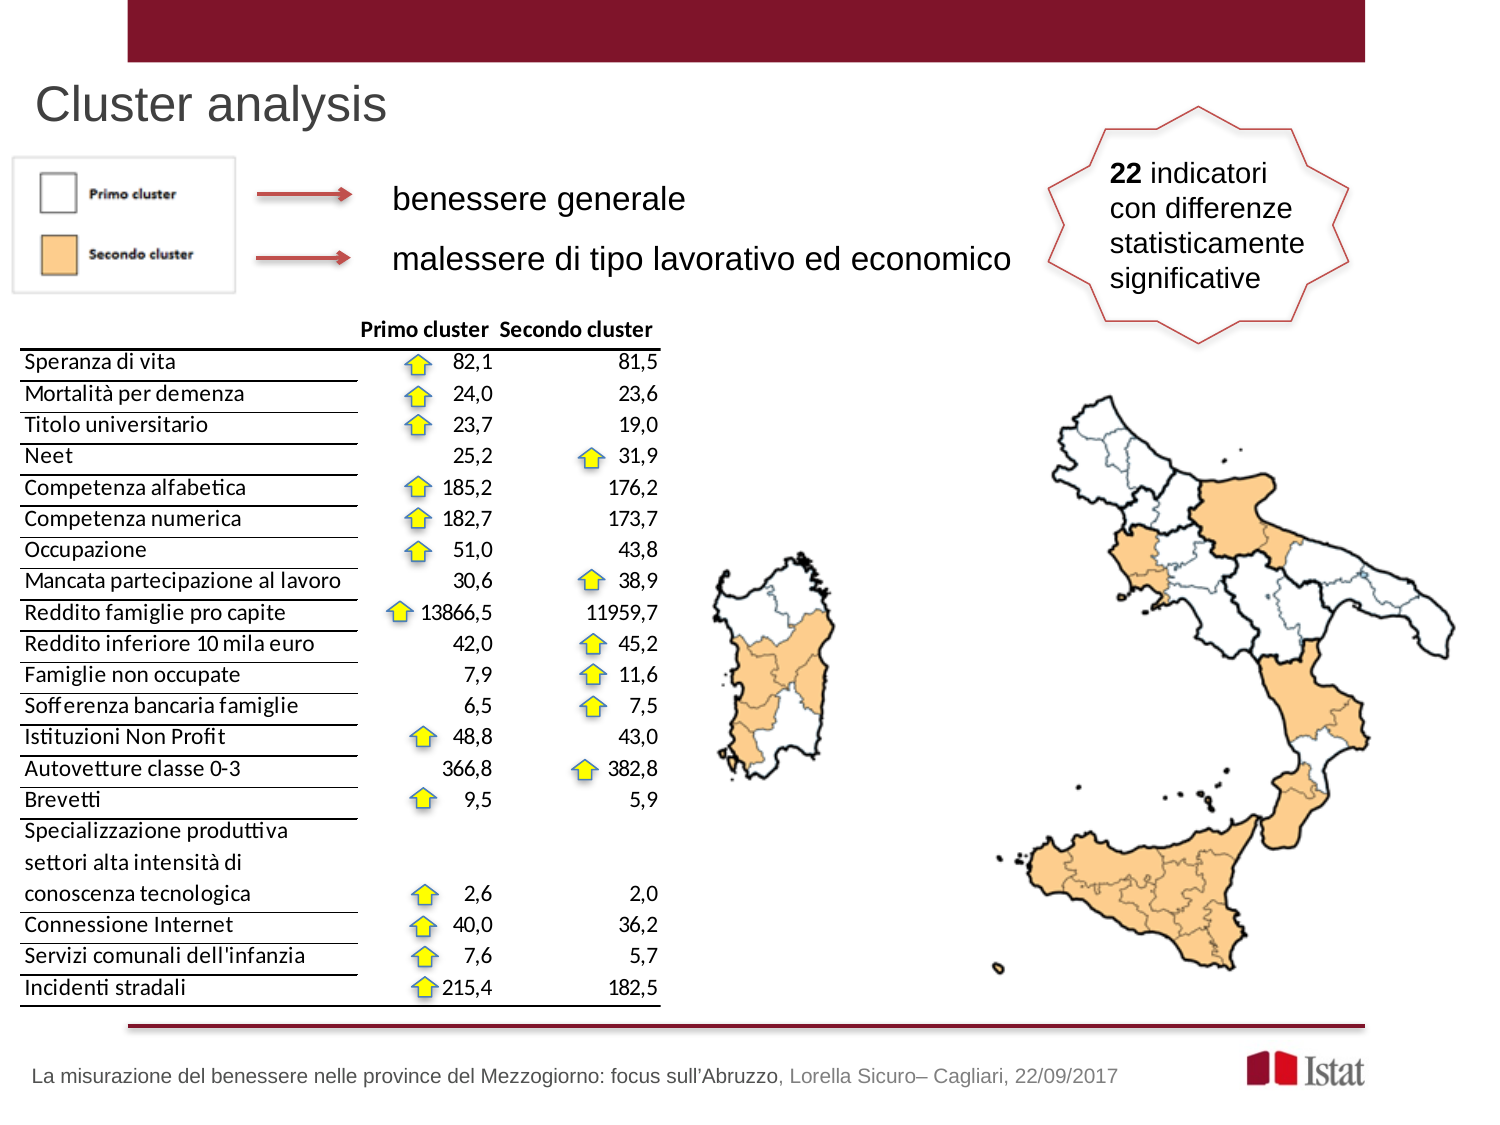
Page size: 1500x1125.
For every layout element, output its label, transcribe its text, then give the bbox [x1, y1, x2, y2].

text_box Cluster analysis [19, 63, 1257, 139]
picture [1239, 1040, 1373, 1097]
picture [702, 391, 1462, 984]
text_box La misurazione del benessere nelle province del Mezzogiorno: focus sull’Abruzzo, Lorella Sicuro– Cagliari, 22/09/2017 [16, 1055, 1234, 1096]
picture [19, 316, 663, 1009]
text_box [2, 141, 1032, 302]
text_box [1047, 106, 1349, 344]
